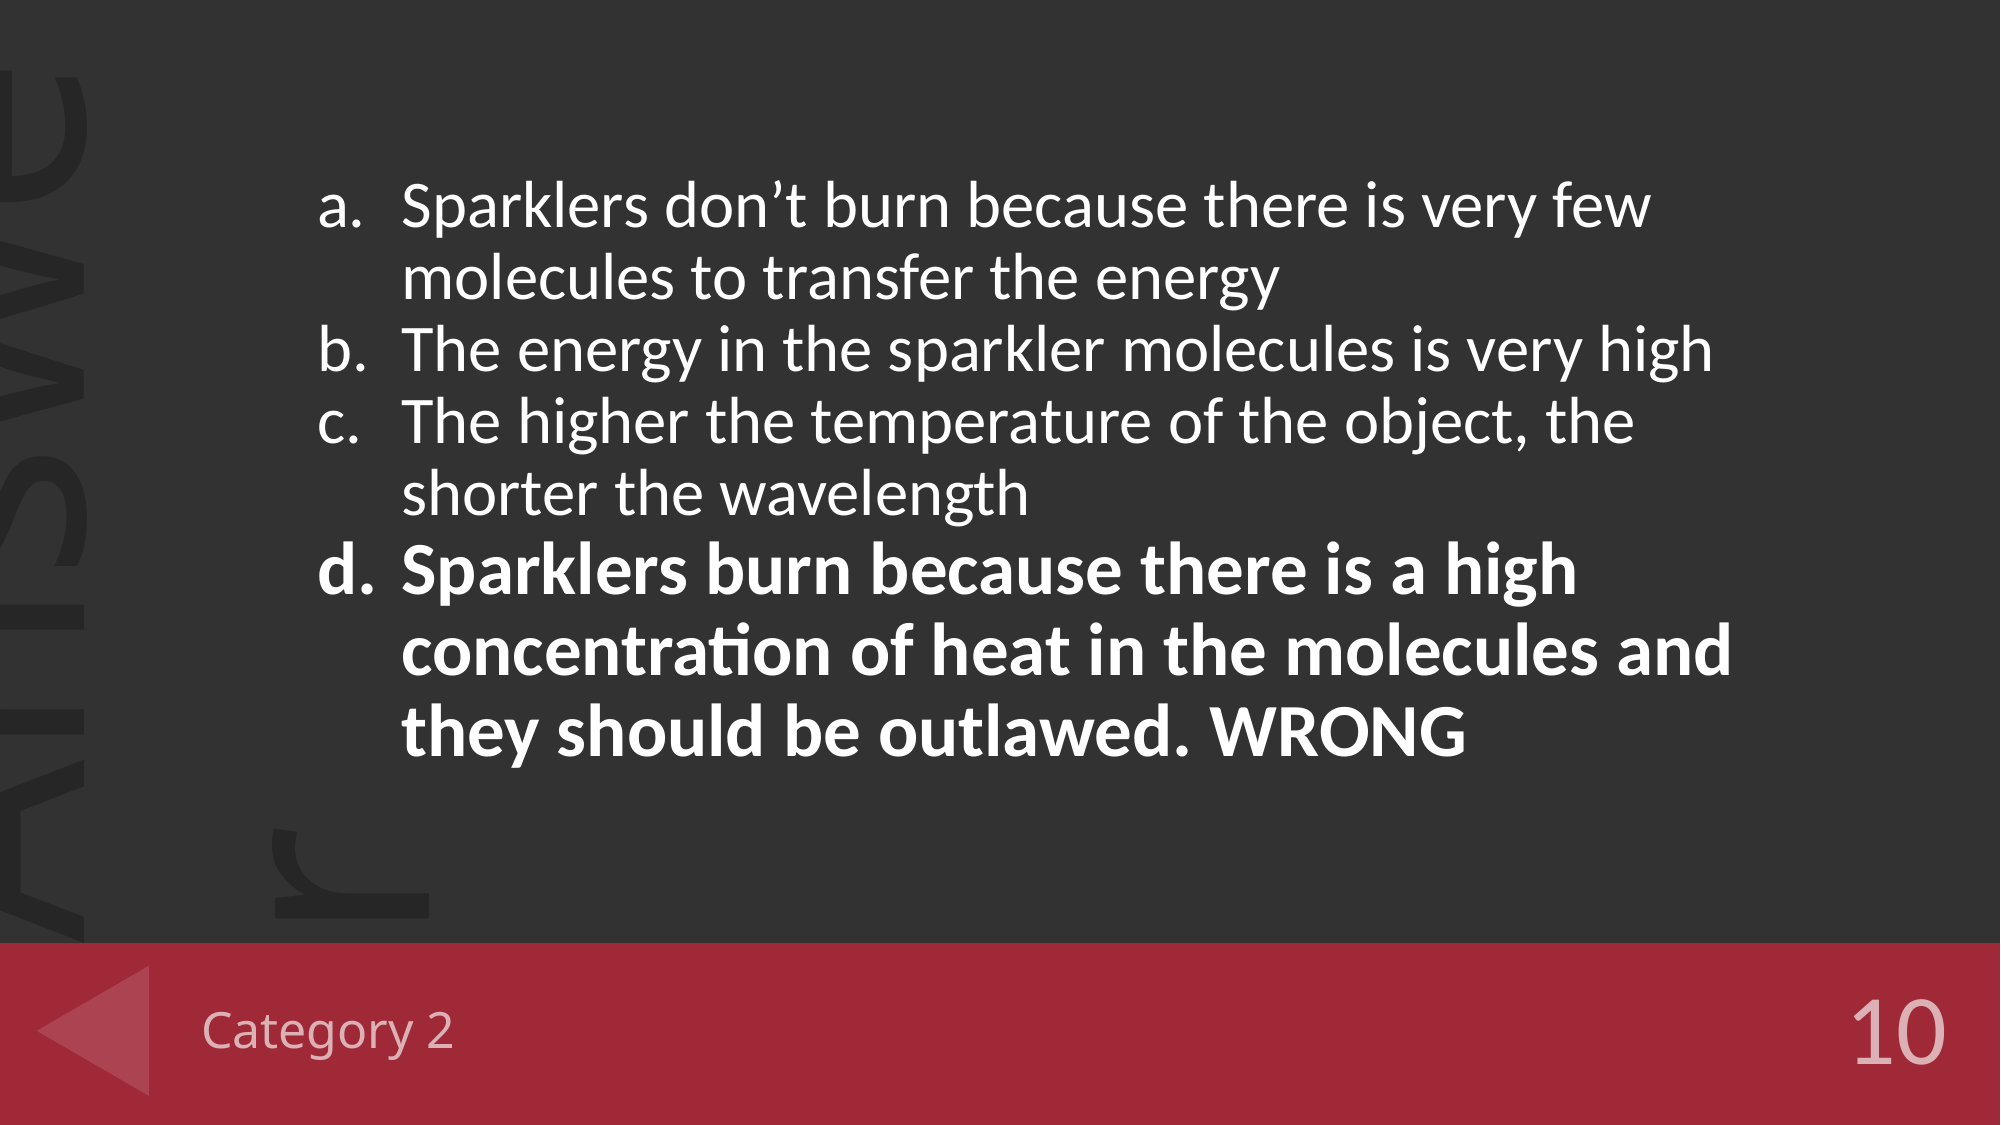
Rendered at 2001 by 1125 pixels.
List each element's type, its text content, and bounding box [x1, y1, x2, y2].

title Category 2 [185, 967, 1494, 1097]
list Sparklers don’t burn because there is very few molecules to transfer the energy The energy in the sparkler molecules is very high The higher the temperature of the object, the shorter the wavelength Sparklers burn because there is a high concentration of heat in the molecules and they should be outlawed. WRONG [302, 307, 1760, 636]
list 10 [1494, 967, 1963, 1097]
